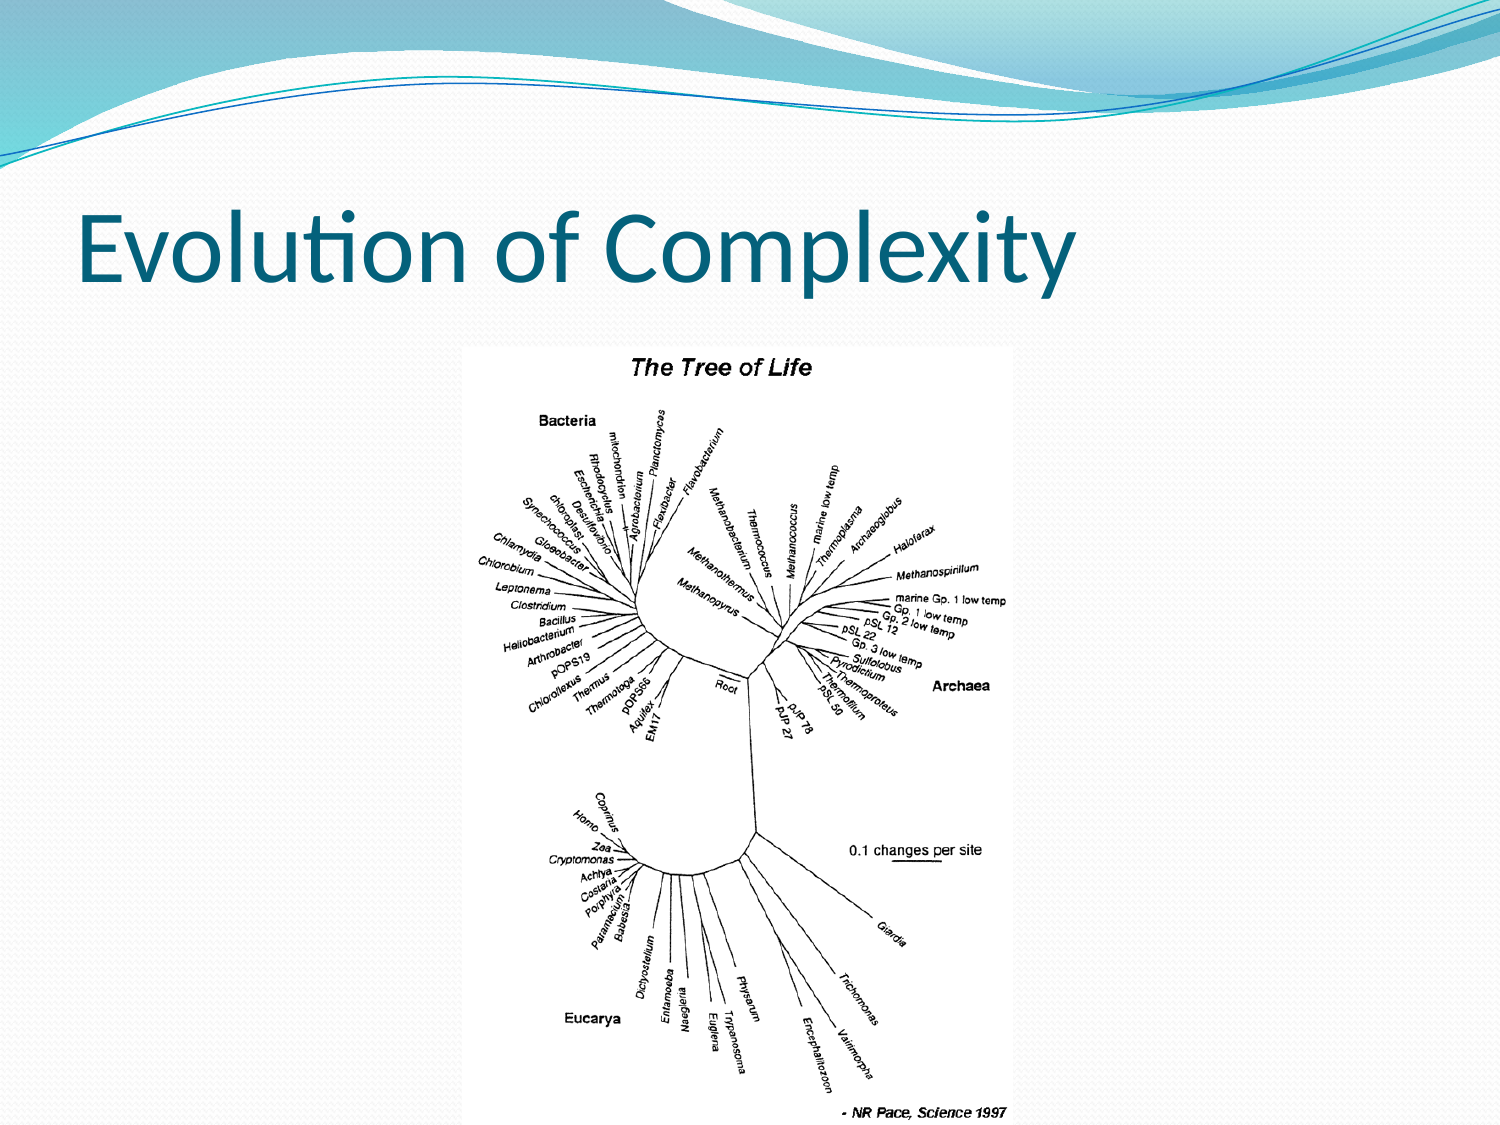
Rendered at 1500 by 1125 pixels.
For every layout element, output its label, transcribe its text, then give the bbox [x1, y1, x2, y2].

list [462, 347, 1013, 1125]
title Evolution of Complexity [75, 115, 1425, 303]
